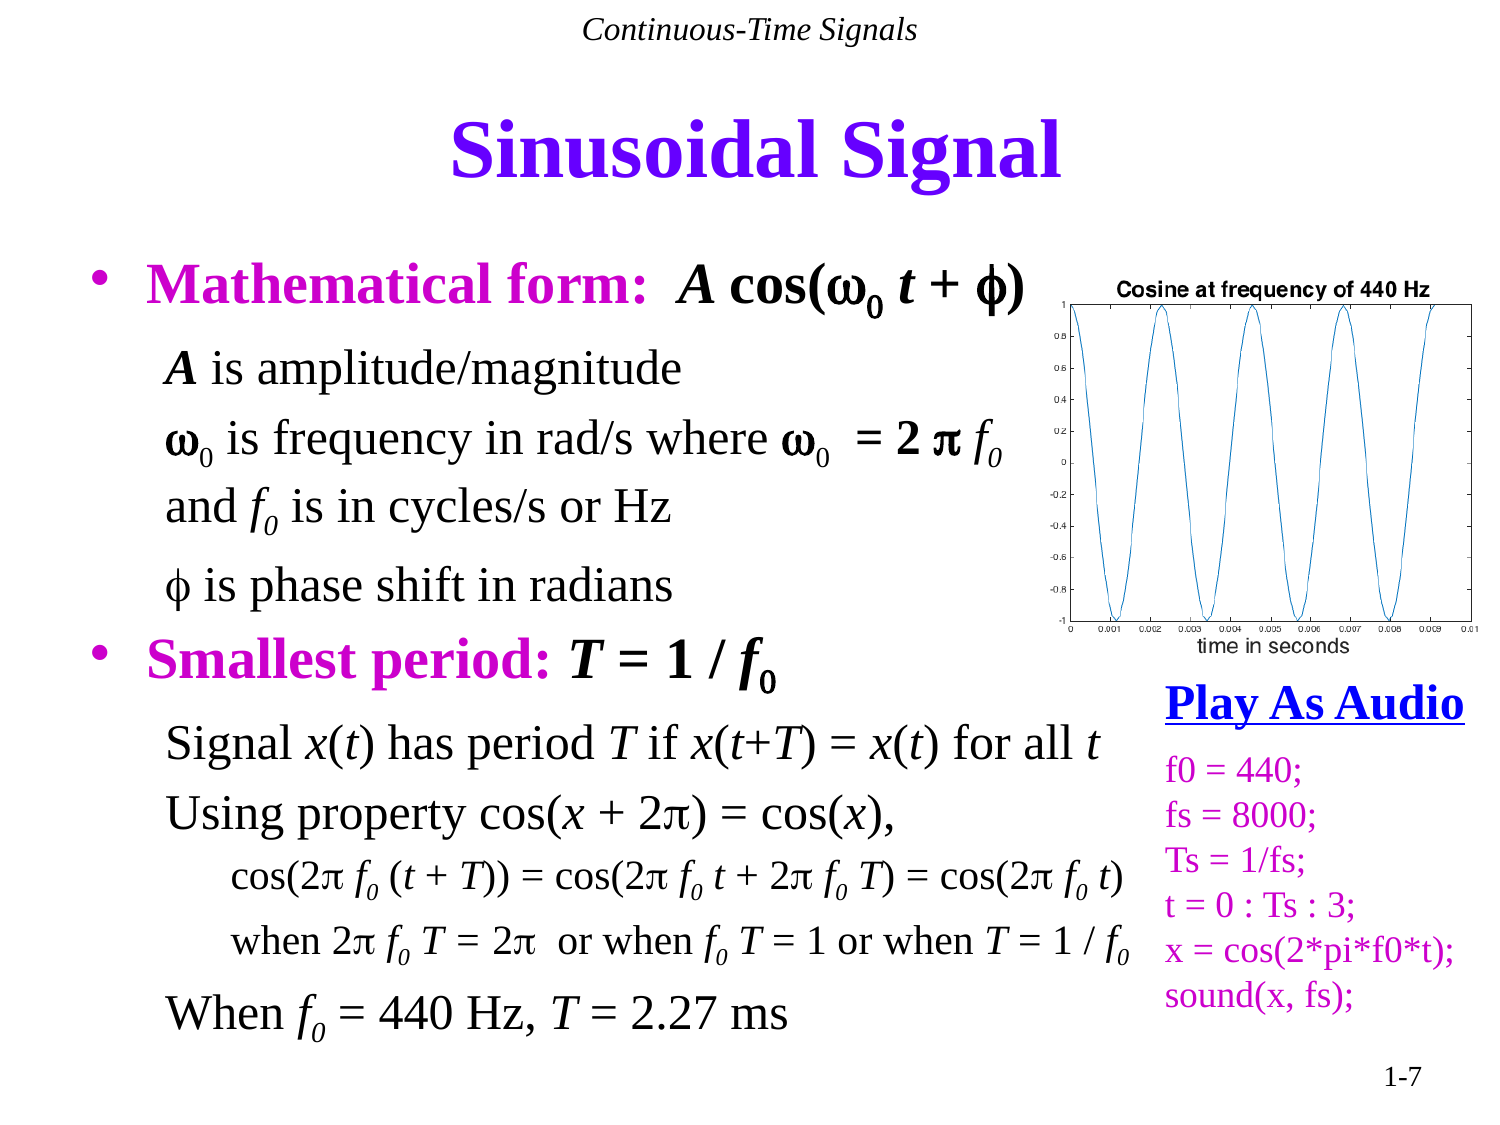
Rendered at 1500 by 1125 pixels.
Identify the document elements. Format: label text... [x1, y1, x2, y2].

text_box Continuous-Time Signals [0, 0, 1500, 55]
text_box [1149, 662, 1488, 1026]
title Sinusoidal Signal [75, 55, 1438, 237]
list Mathematical form: A cos(w0 t + f) A is amplitude/magnitude w0 is frequency in rad/s where w0 = 2 p f0 and f0 is in cycles/s or Hz f is phase shift in radians [75, 237, 1438, 612]
text_box Smallest period: T = 1 / f0 Signal x(t) has period T if x(t+T) = x(t) for all t Using property cos(x + 2p) = cos(x), cos(2p f0 (t + T)) = cos(2p f0 t + 2p f0 T) = cos(2p f0 t) when 2p f0 T = 2p or when f0 T = 1 or when T = 1 / f0 When f0 = 440 Hz, T = 2.27 ms [75, 612, 1150, 1050]
slide_number 1-7 [1124, 1049, 1438, 1125]
picture [1032, 276, 1488, 663]
